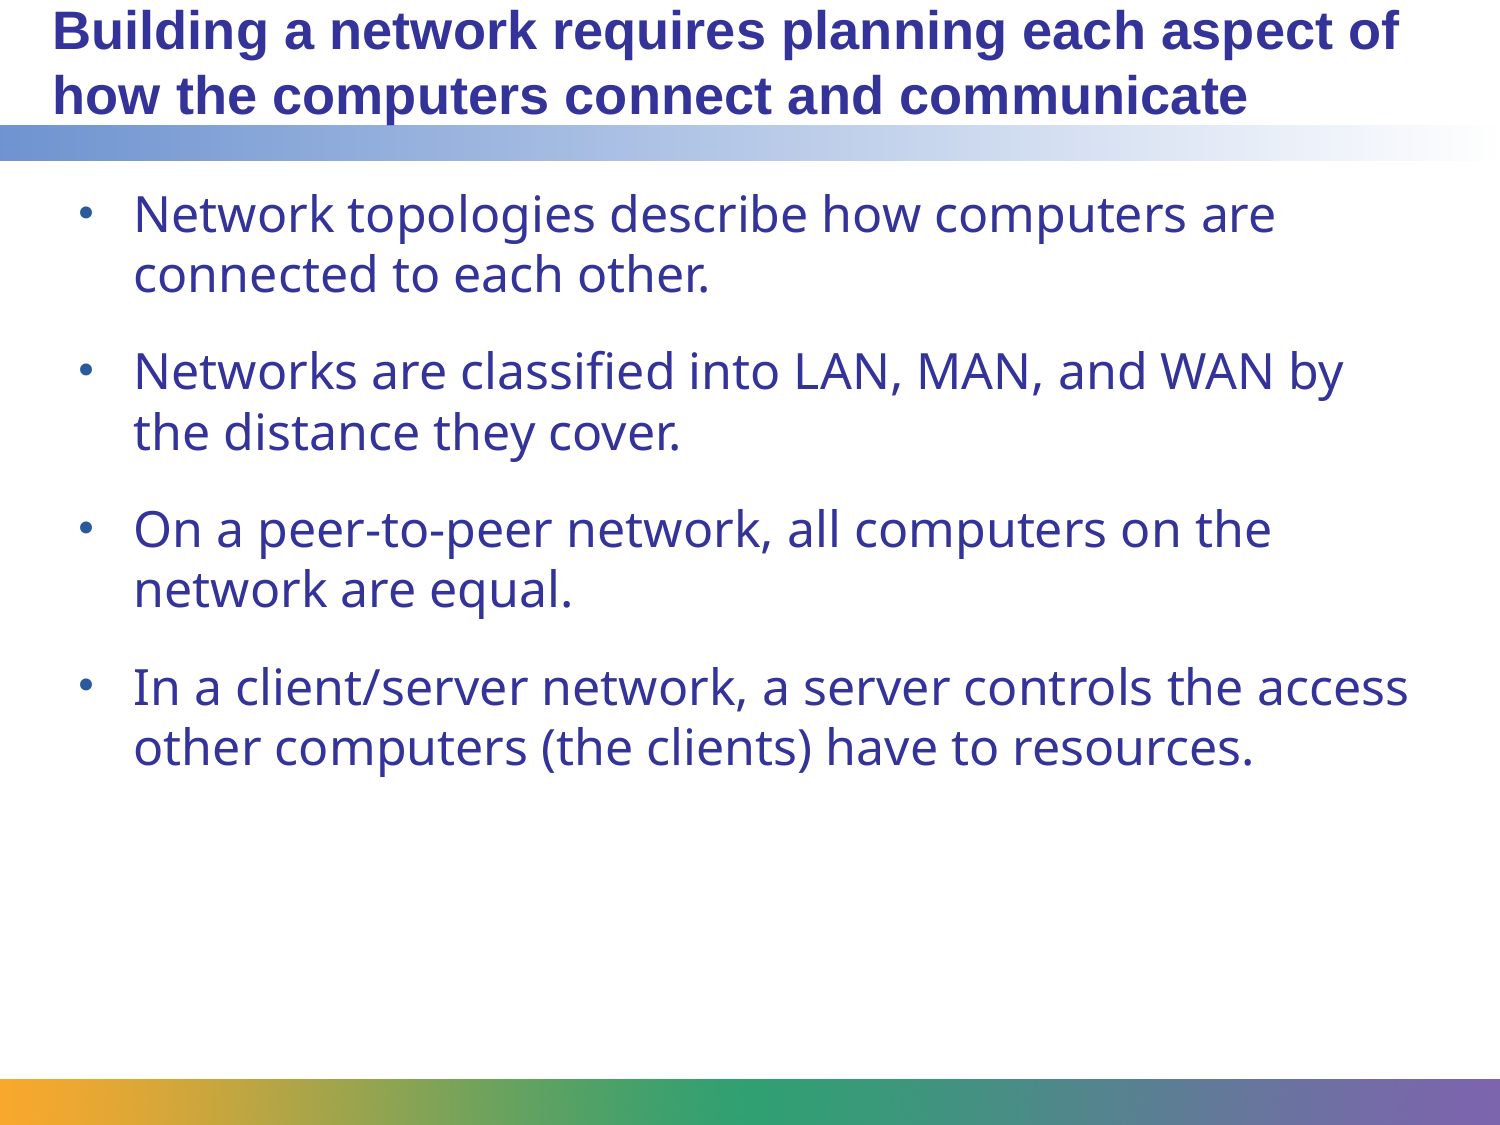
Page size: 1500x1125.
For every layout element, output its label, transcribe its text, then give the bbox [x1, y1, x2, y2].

title Building a network requires planning each aspect of how the computers connect and communicate [37, 0, 1451, 130]
list Network topologies describe how computers are connected to each other. Networks are classified into LAN, MAN, and WAN by the distance they cover. On a peer-to-peer network, all computers on the network are equal. In a client/server network, a server controls the access other computers (the clients) have to resources. [62, 174, 1438, 963]
picture [0, 1079, 1500, 1125]
